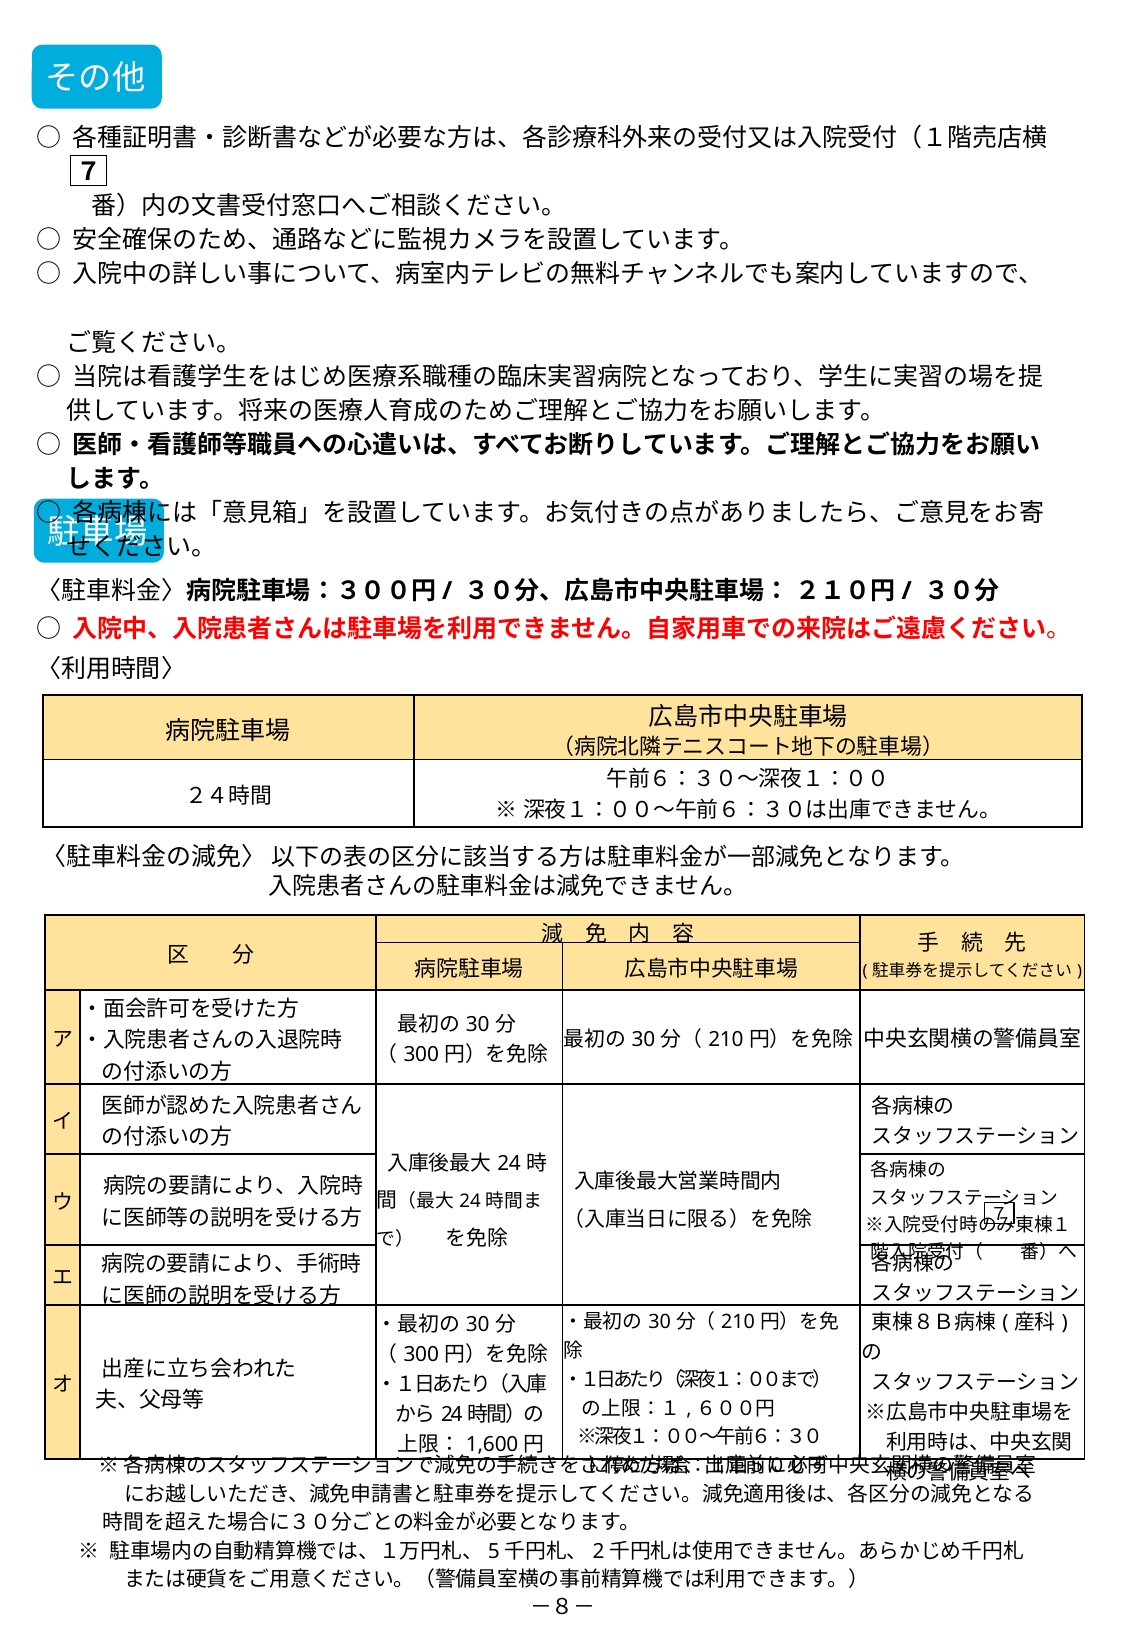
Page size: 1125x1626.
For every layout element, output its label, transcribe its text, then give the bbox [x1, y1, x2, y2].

table_cell 中央玄関横の警備員室 [861, 991, 1084, 1083]
table_cell 医師が認めた入院患者さん の付添いの方 [81, 1085, 375, 1153]
table_cell オ [46, 1306, 79, 1458]
table_cell 各病棟の スタッフステーション [861, 1085, 1084, 1153]
table_cell 入庫後最大24時間（最大24時間まで） を免除 [377, 1085, 562, 1304]
table_cell ・面会許可を受けた方 ・入院患者さんの入退院時 の付添いの方 [81, 991, 375, 1083]
text_box 〈駐車料金の減免〉 以下の表の区分に該当する方は駐車料金が一部減免となります。 入院患者さんの駐車料金は減免できません。 [26, 833, 1036, 907]
table_cell 最初の30分 （300円）を免除 [377, 991, 562, 1083]
table_header 病院駐車場 [44, 696, 413, 759]
table_header 手 続 先 (駐車券を提示してください) [861, 916, 1084, 989]
table_cell （病院北隣テニスコート地下の駐車場） [415, 728, 1081, 759]
table_cell ア [46, 991, 79, 1083]
table_cell イ [46, 1085, 79, 1153]
table_cell 最初の30分（210円）を免除 [563, 991, 859, 1083]
table_header 広島市中央駐車場 [415, 696, 1081, 728]
table_cell 病院の要請により、手術時 に医師の説明を受ける方 [81, 1246, 375, 1304]
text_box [29, 44, 162, 108]
table_cell 入庫後最大営業時間内 （入庫当日に限る）を免除 [563, 1085, 859, 1304]
table_cell 広島市中央駐車場 [563, 943, 859, 989]
table_cell ※深夜１：００～午前６：３０は出庫できません。 [415, 787, 1081, 826]
table_cell 各病棟の スタッフステーション ※入院受付時のみ東棟１ 階入院受付（ 番）へ [861, 1155, 1084, 1244]
table_cell 病院駐車場 [377, 943, 562, 989]
text_box ７ [984, 1202, 1014, 1224]
table_cell ウ [46, 1155, 79, 1244]
table_cell エ [46, 1246, 79, 1304]
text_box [31, 514, 164, 563]
text_box 〈駐車料金〉病院駐車場：３００円/ ３０分、広島市中央駐車場： ２１０円/ ３０分 ○ 入院中、入院患者さんは駐車場を利用できません。自家用車での来院はご遠慮ください。 〈利用時間〉 [21, 562, 1078, 691]
table_cell 東棟８Ｂ病棟(産科)の スタッフステーション ※広島市中央駐車場を 利用時は、中央玄関 横の警備員室へ [861, 1306, 1084, 1458]
text_box －８－ [515, 1585, 610, 1625]
table_cell ・最初の30分 （300円）を免除 ・１日あたり（入庫 から24時間）の 上限：1,600円 [377, 1306, 562, 1458]
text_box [21, 109, 1073, 506]
table_cell 出産に立ち会われた 夫、父母等 [81, 1306, 375, 1458]
table_cell ・最初の30分（210円）を免除 ・１日あたり（深夜１：００まで） の上限：１,６００円 ※深夜１：００～午前６：３０ に停めた場合：１泊５００円 [563, 1306, 859, 1458]
table_header 区 分 [46, 916, 375, 989]
table_cell 午前６：３０～深夜１：００ [415, 760, 1081, 787]
table_header 減 免 内 容 [377, 916, 859, 942]
table_cell ２４時間 [44, 760, 413, 826]
text_box ※ 各病棟のスタッフステーションで減免の手続きをされた方は、出庫前に必ず中央玄関横の警備員室 にお越しいただき、減免申請書と駐車券を提示してください。減免適用後は、各区分の減免となる 時間を超えた場合に３０分ごとの料金が必要となります。 ※ 駐車場内の自動精算機では、１万円札、5千円札、2千円札は使用できません。あらかじめ千円札 または硬貨をご用意ください。（警備員室横の事前精算機では利用できます。） [21, 1441, 1085, 1599]
table_cell 各病棟の スタッフステーション [861, 1246, 1084, 1304]
table_cell 病院の要請により、入院時 に医師等の説明を受ける方 [81, 1155, 375, 1244]
